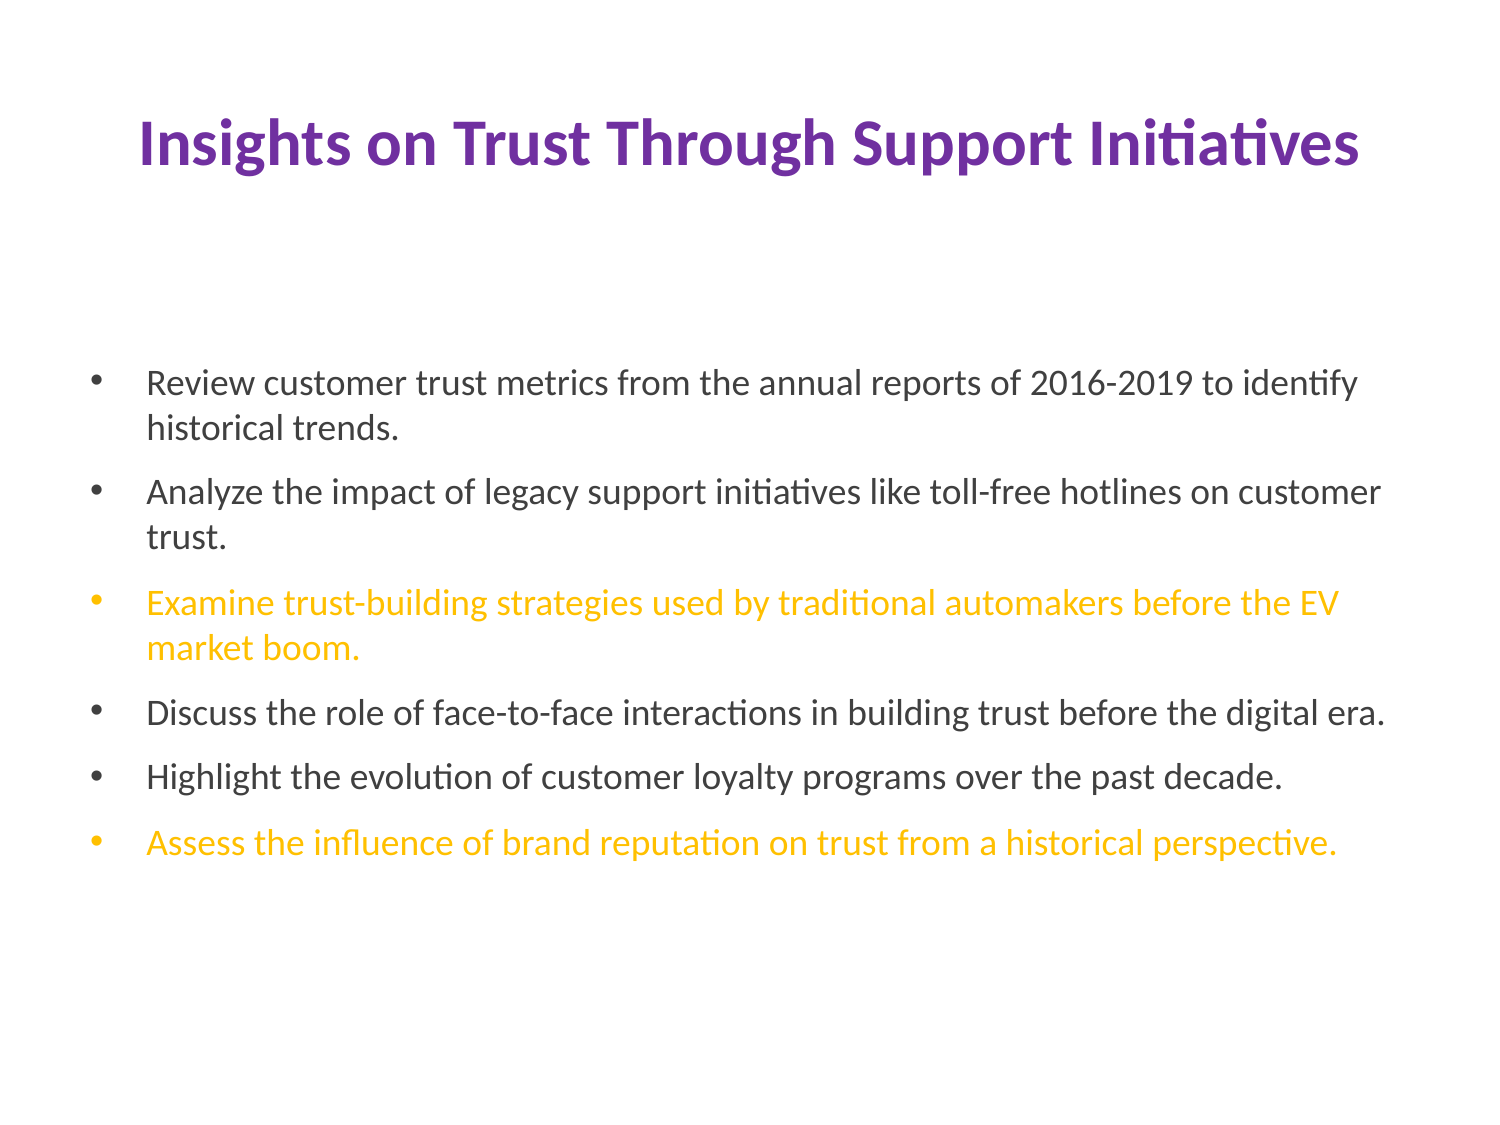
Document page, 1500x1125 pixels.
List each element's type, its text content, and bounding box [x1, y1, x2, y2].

title Insights on Trust Through Support Initiatives [75, 45, 1425, 233]
list Review customer trust metrics from the annual reports of 2016-2019 to identify historical trends. Analyze the impact of legacy support initiatives like toll-free hotlines on customer trust. Examine trust-building strategies used by traditional automakers before the EV market boom. Discuss the role of face-to-face interactions in building trust before the digital era. Highlight the evolution of customer loyalty programs over the past decade. Assess the influence of brand reputation on trust from a historical perspective. [75, 262, 1425, 1005]
